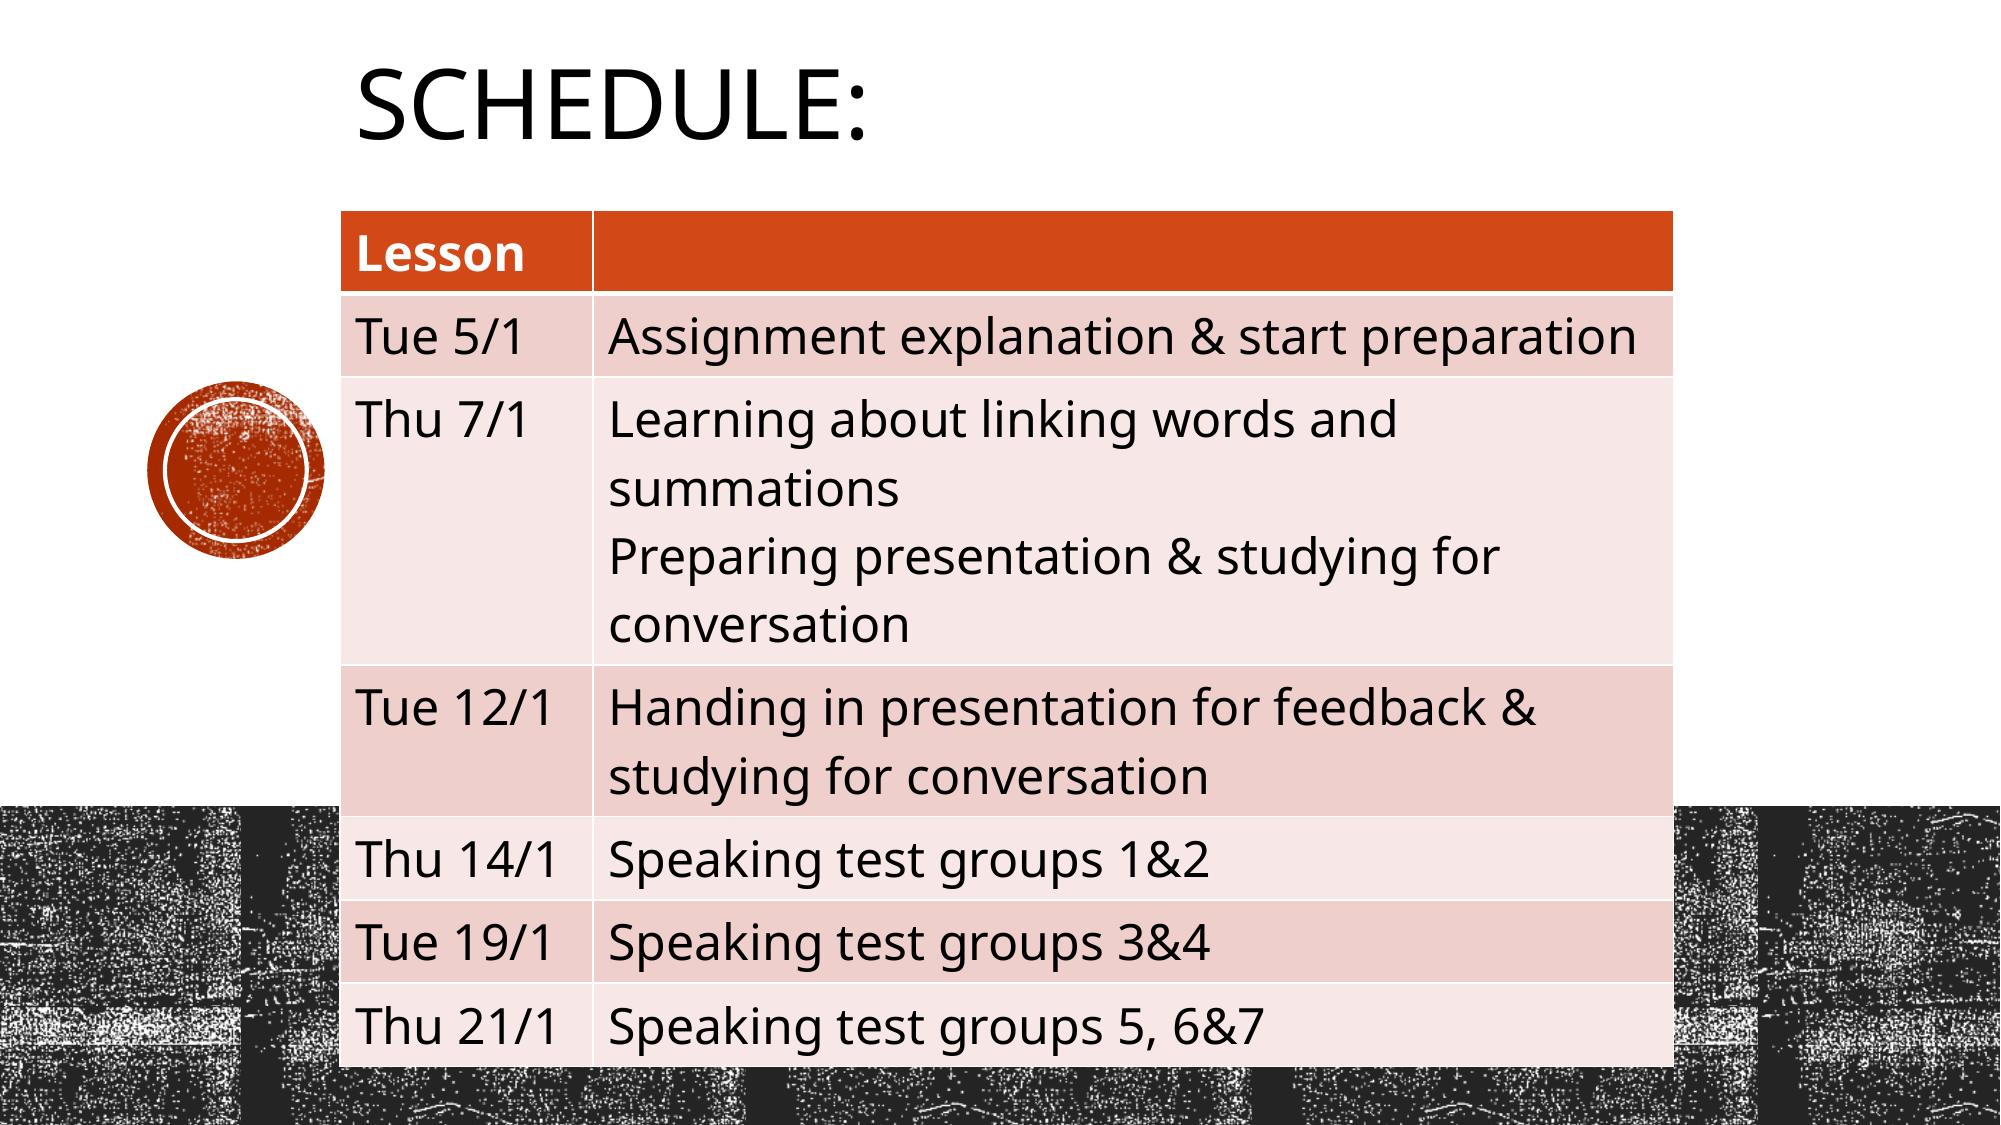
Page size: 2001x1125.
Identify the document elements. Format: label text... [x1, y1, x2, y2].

table_cell Speaking test groups 5, 6&7 [594, 984, 1673, 1066]
table_header Lesson [341, 211, 592, 291]
table_cell Tue 5/1 [341, 296, 592, 376]
table_cell Tue 19/1 [341, 901, 592, 982]
table_cell Thu 21/1 [341, 984, 592, 1066]
table_cell Handing in presentation for feedback & studying for conversation [594, 666, 1673, 816]
title Schedule: [340, 56, 1674, 166]
table_cell Tue 12/1 [341, 666, 592, 816]
table_cell Speaking test groups 3&4 [594, 901, 1673, 982]
table_cell Learning about linking words and summations Preparing presentation & studying for conversation [594, 378, 1673, 664]
table_cell Speaking test groups 1&2 [594, 817, 1673, 899]
table_cell Assignment explanation & start preparation [594, 296, 1673, 376]
table_header [594, 211, 1673, 291]
table_cell Thu 7/1 [341, 378, 592, 664]
table_cell Thu 14/1 [341, 817, 592, 899]
